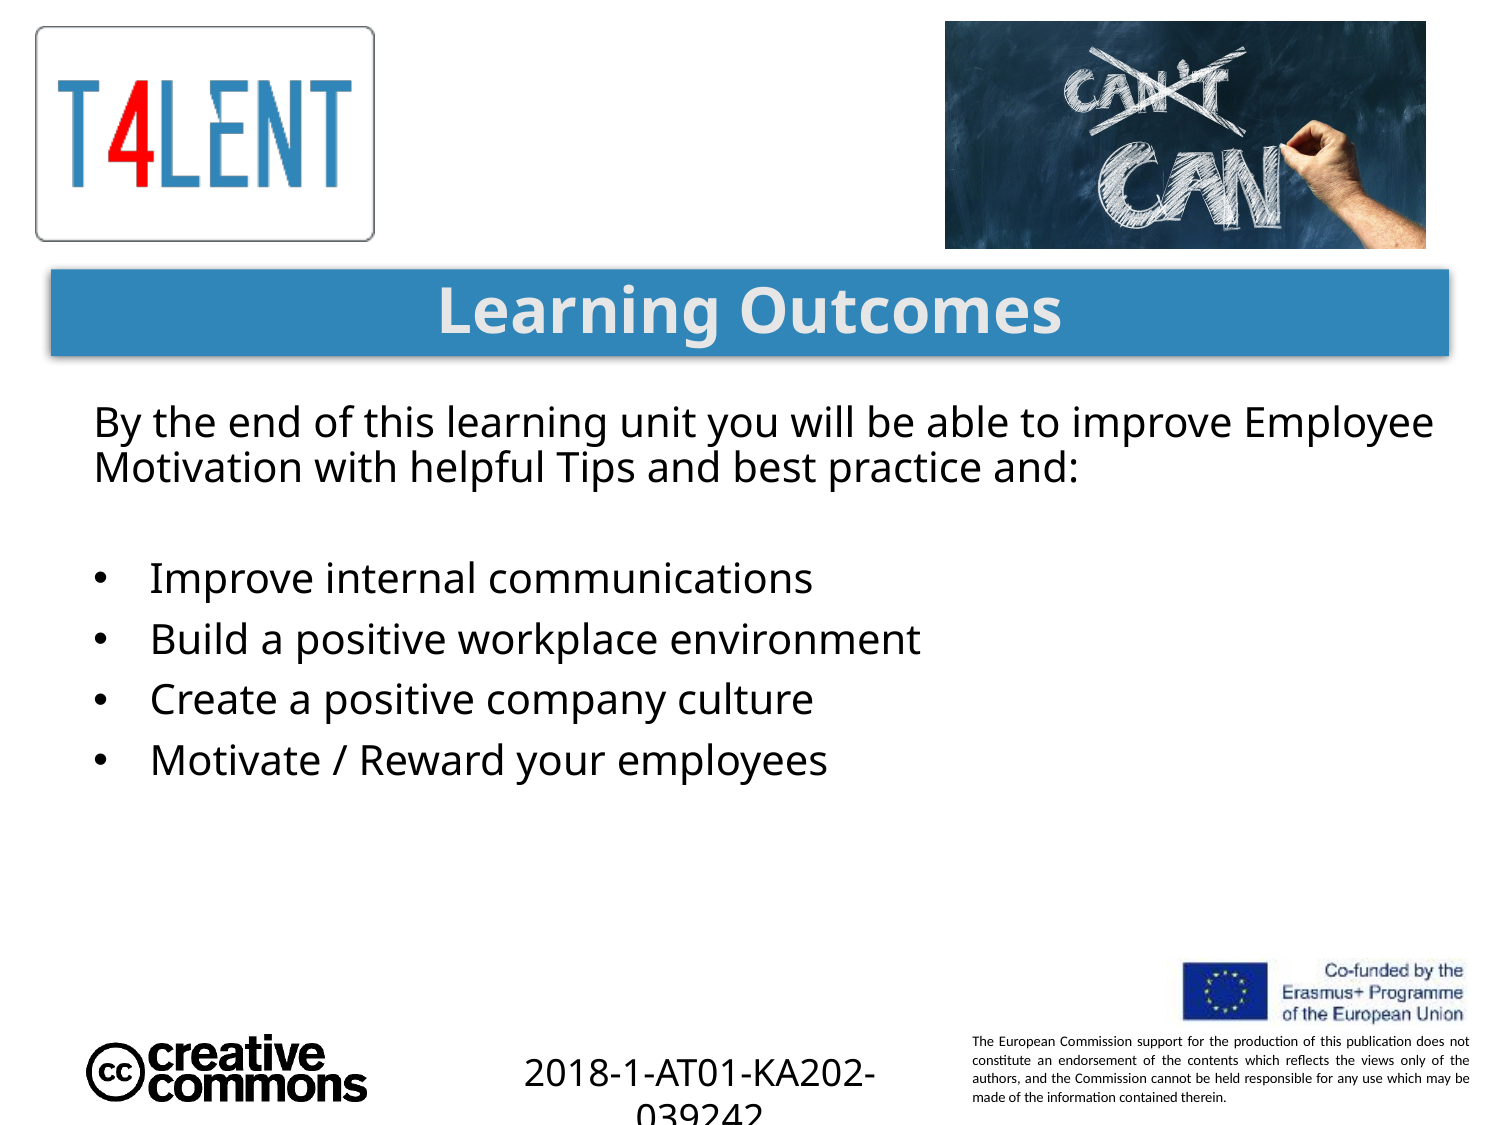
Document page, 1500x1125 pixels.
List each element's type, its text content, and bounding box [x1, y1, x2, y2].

picture [85, 1034, 367, 1102]
subtitle By the end of this learning unit you will be able to improve Employee Motivation with helpful Tips and best practice and: Improve internal communications Build a positive workplace environment Create a positive company culture Motivate / Reward your employees [78, 386, 1476, 900]
title Learning Outcomes [51, 269, 1449, 357]
picture [1166, 958, 1478, 1026]
picture [35, 26, 375, 242]
picture [945, 20, 1426, 249]
text_box 2018-1-AT01-KA202-039242 [454, 1040, 946, 1102]
